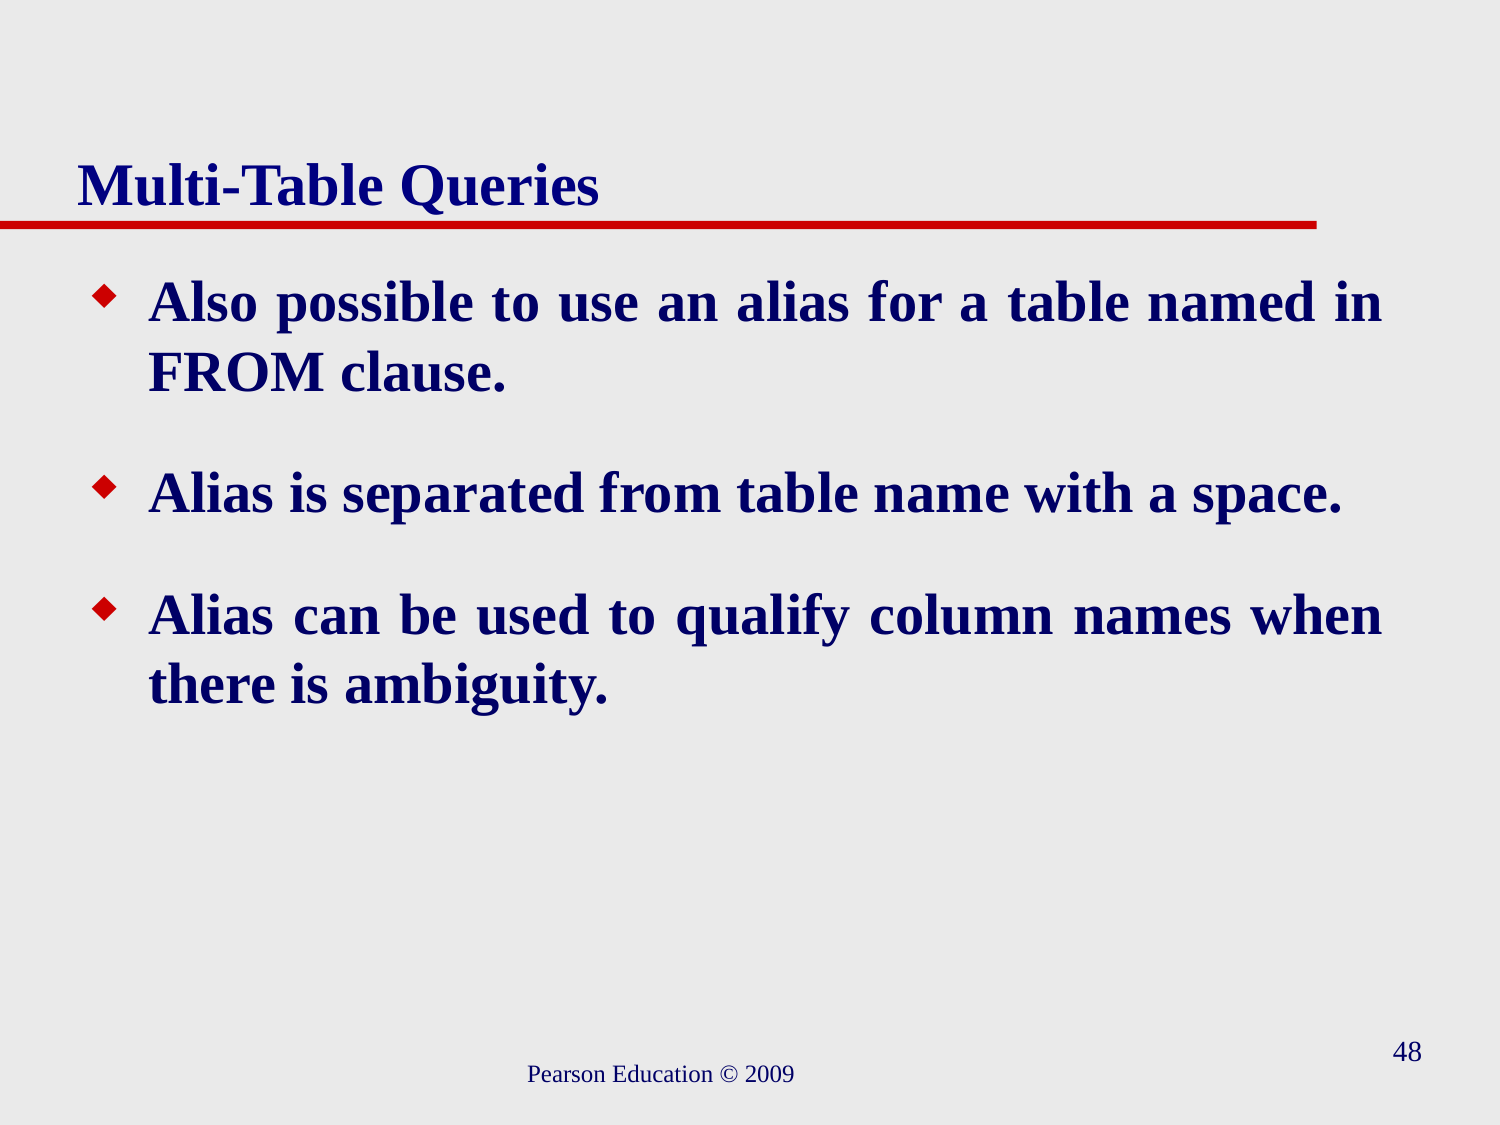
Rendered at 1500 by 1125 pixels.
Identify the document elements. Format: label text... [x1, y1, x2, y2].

slide_number 48 [1124, 1012, 1438, 1088]
title Multi-Table Queries [62, 43, 1338, 226]
text_box Pearson Education © 2009 [512, 1050, 1038, 1095]
list Also possible to use an alias for a table named in FROM clause. Alias is separated from table name with a space. Alias can be used to qualify column names when there is ambiguity. [76, 255, 1400, 931]
